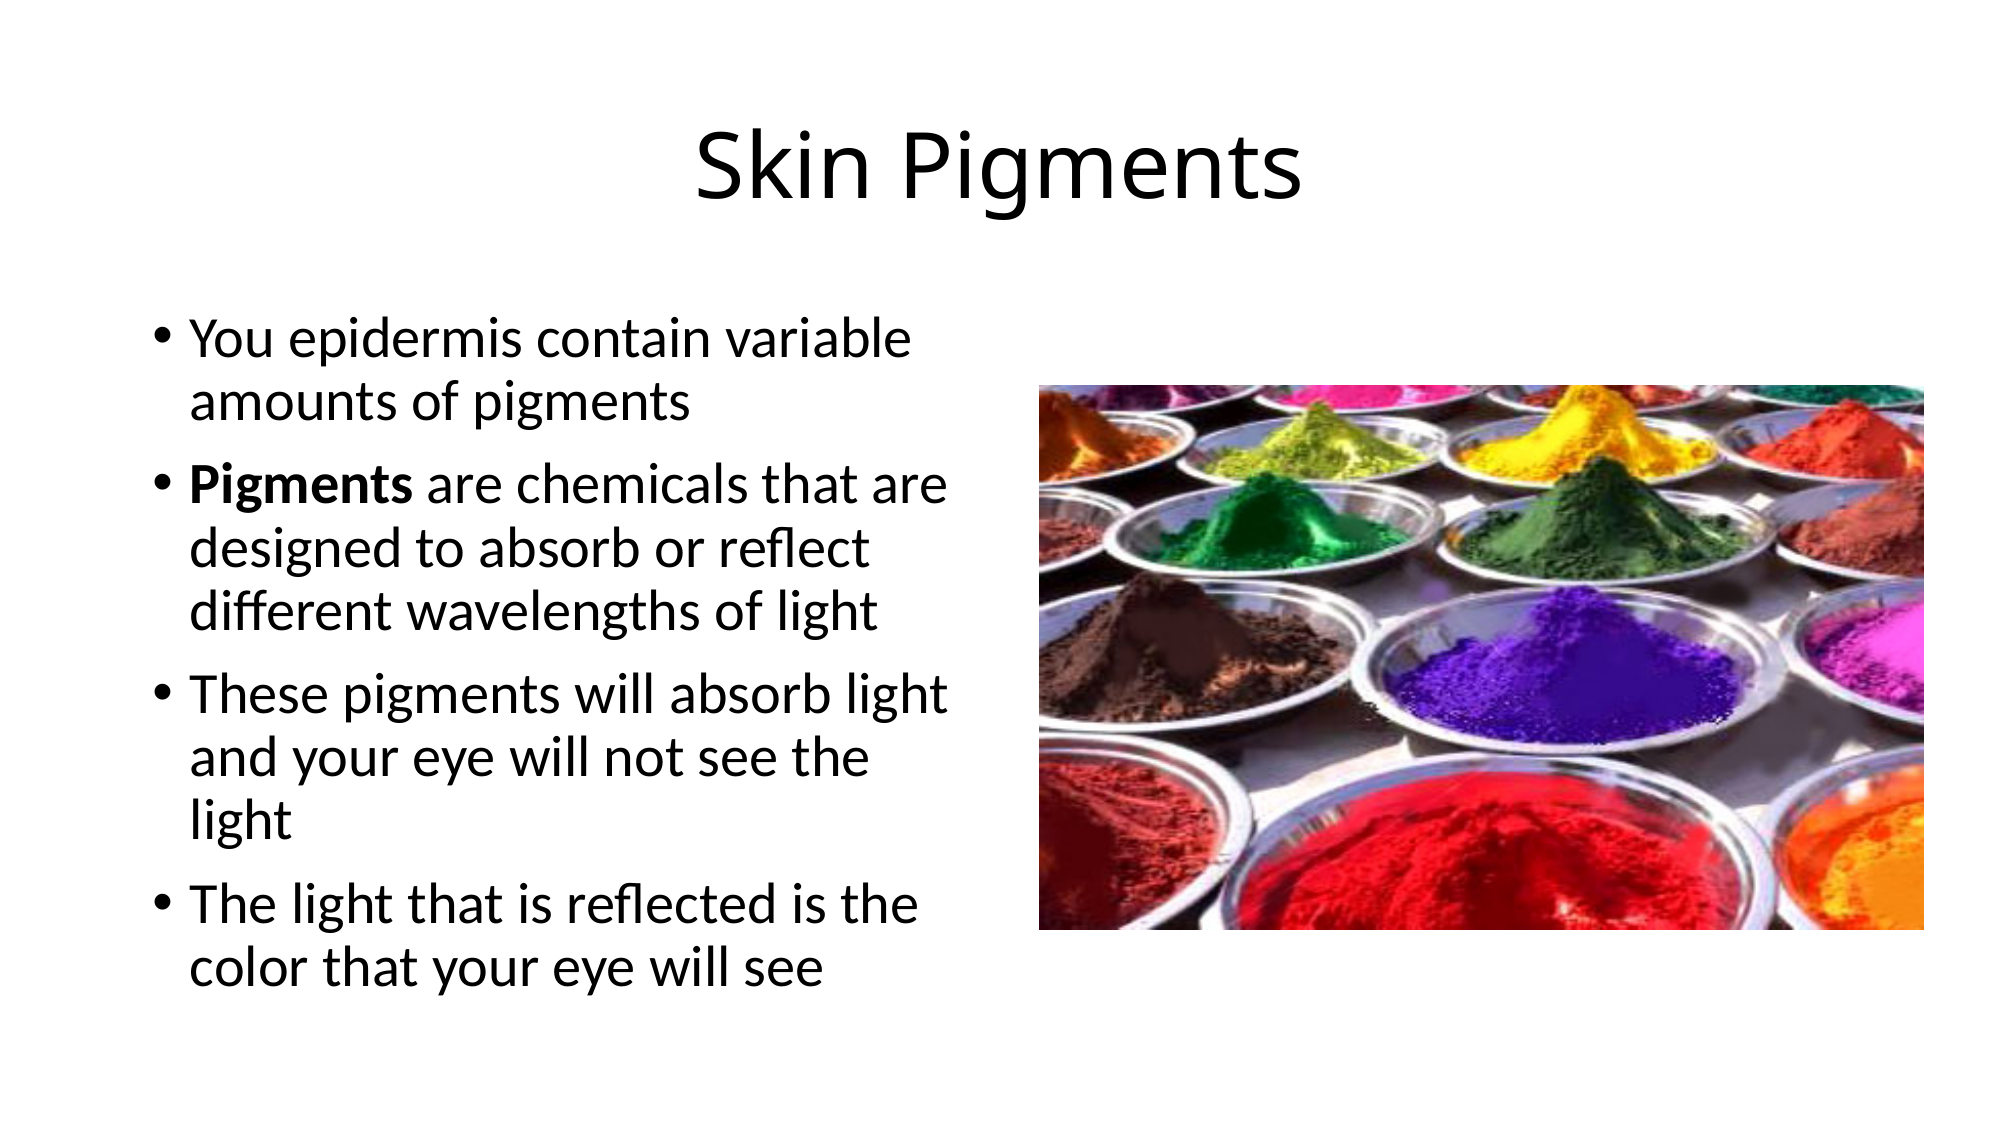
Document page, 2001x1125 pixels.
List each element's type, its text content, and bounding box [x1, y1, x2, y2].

title Skin Pigments [137, 59, 1863, 278]
list You epidermis contain variable amounts of pigments Pigments are chemicals that are designed to absorb or reflect different wavelengths of light These pigments will absorb light and your eye will not see the light The light that is reflected is the color that your eye will see [137, 299, 988, 1014]
picture [1039, 385, 1924, 930]
